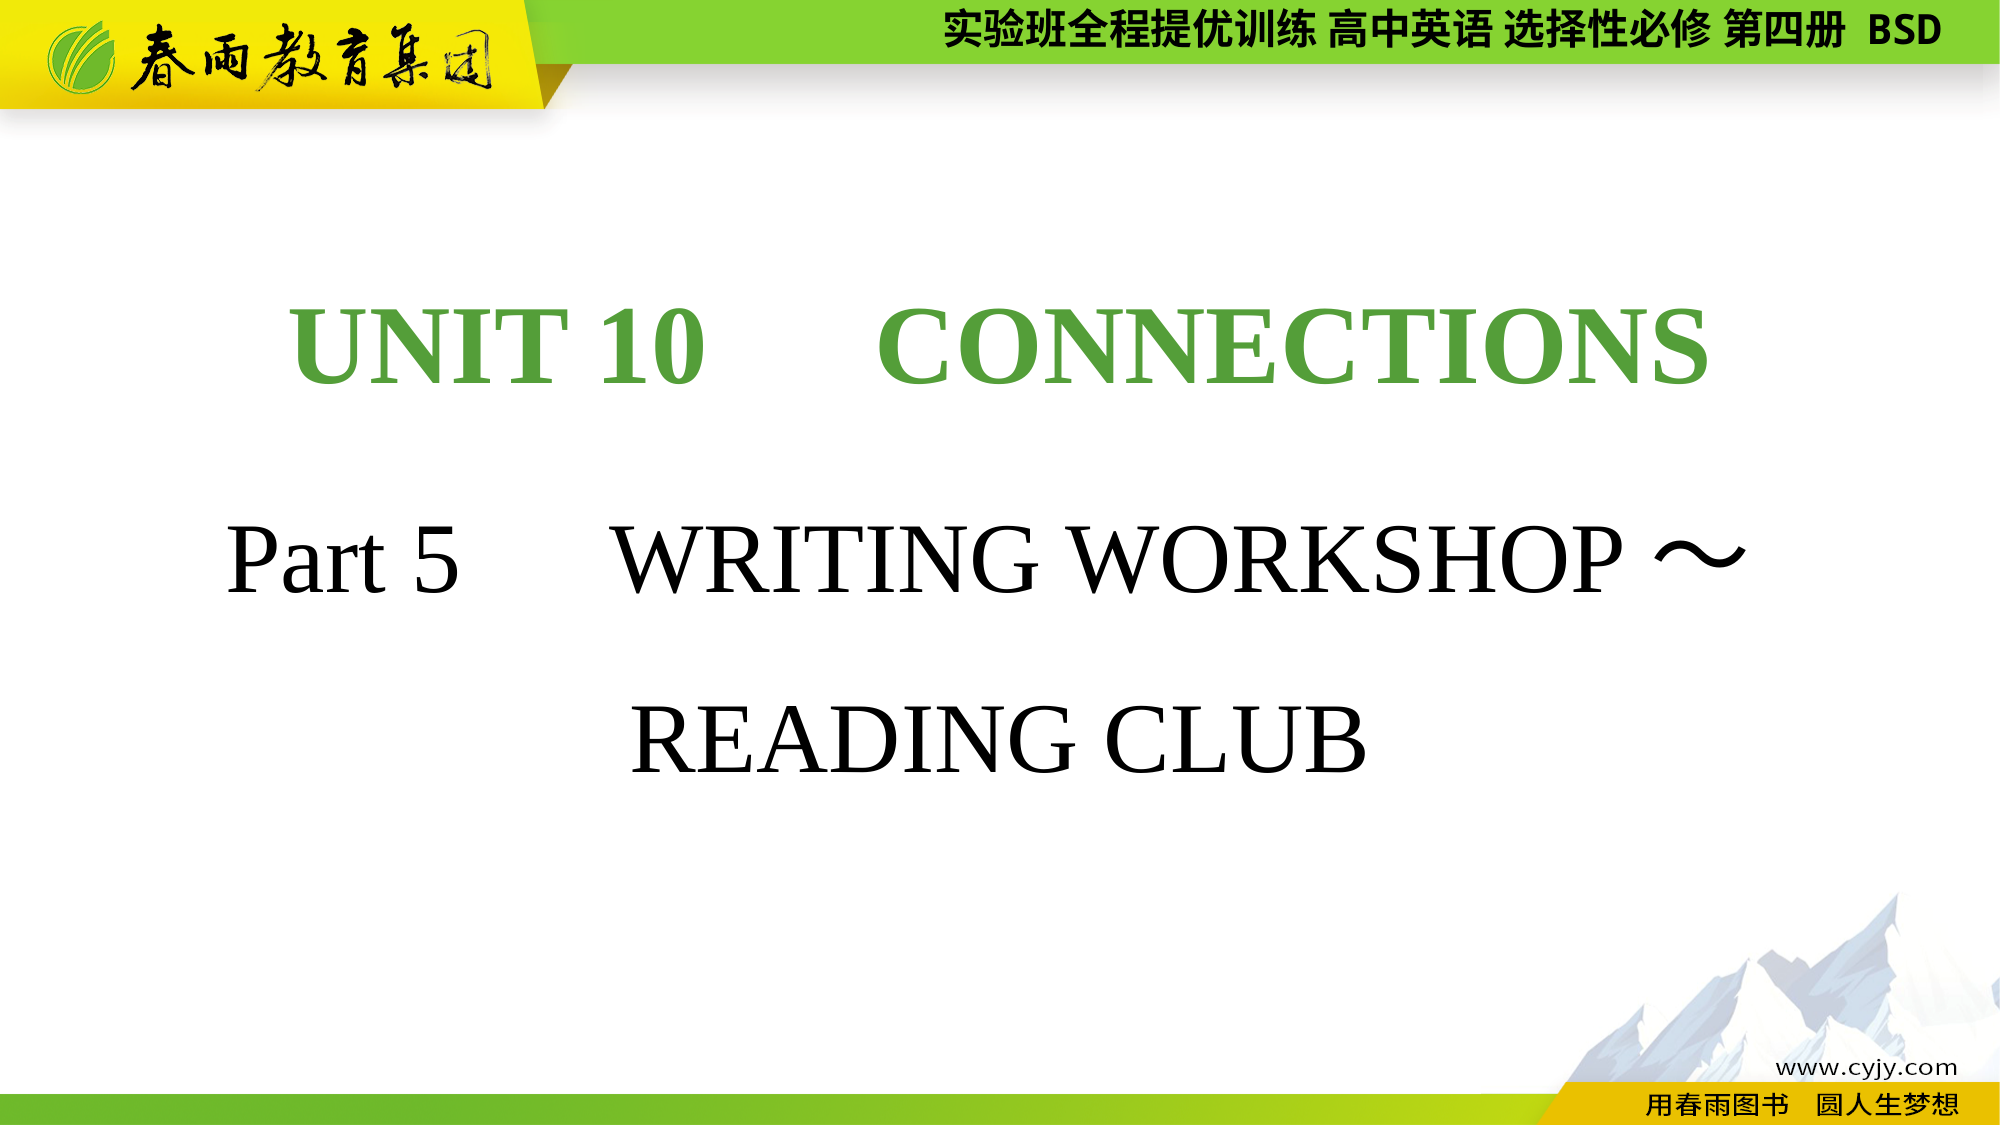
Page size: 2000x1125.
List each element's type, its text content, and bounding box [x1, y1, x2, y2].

picture [0, 0, 2000, 1125]
text_box Part 5 WRITING WORKSHOP～READING CLUB [54, 425, 1946, 800]
text_box UNIT 10 CONNECTIONS [54, 196, 1946, 414]
